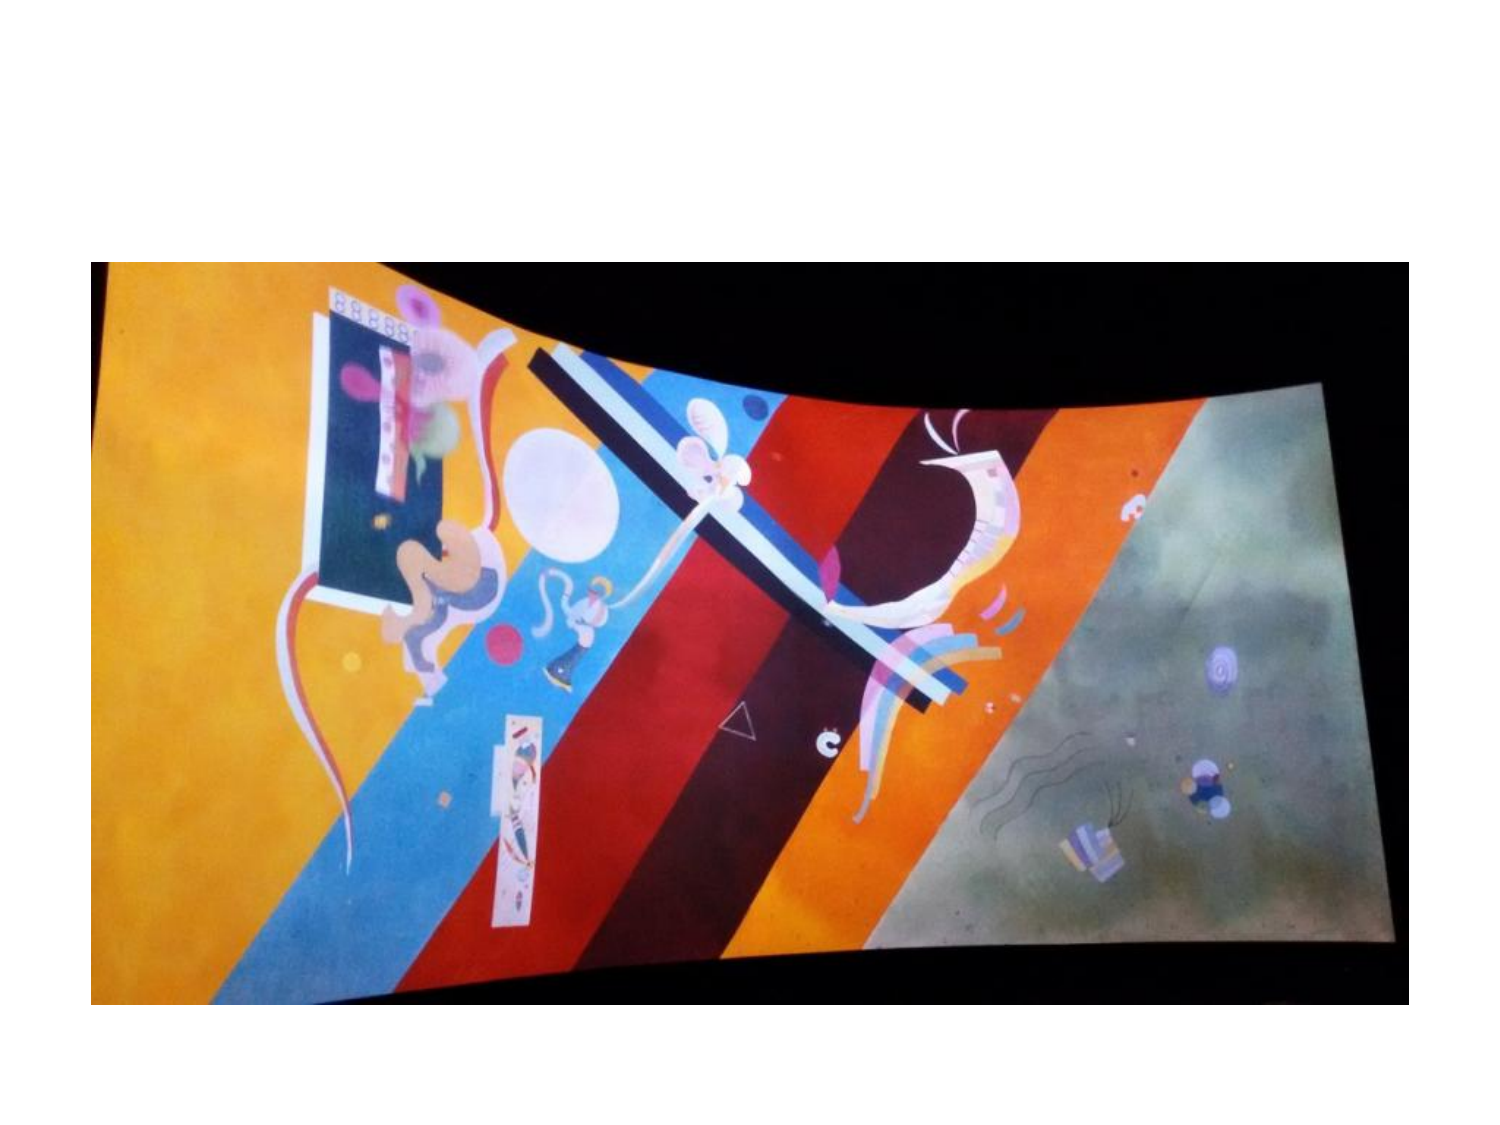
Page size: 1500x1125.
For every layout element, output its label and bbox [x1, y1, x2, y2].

list [90, 262, 1410, 1006]
